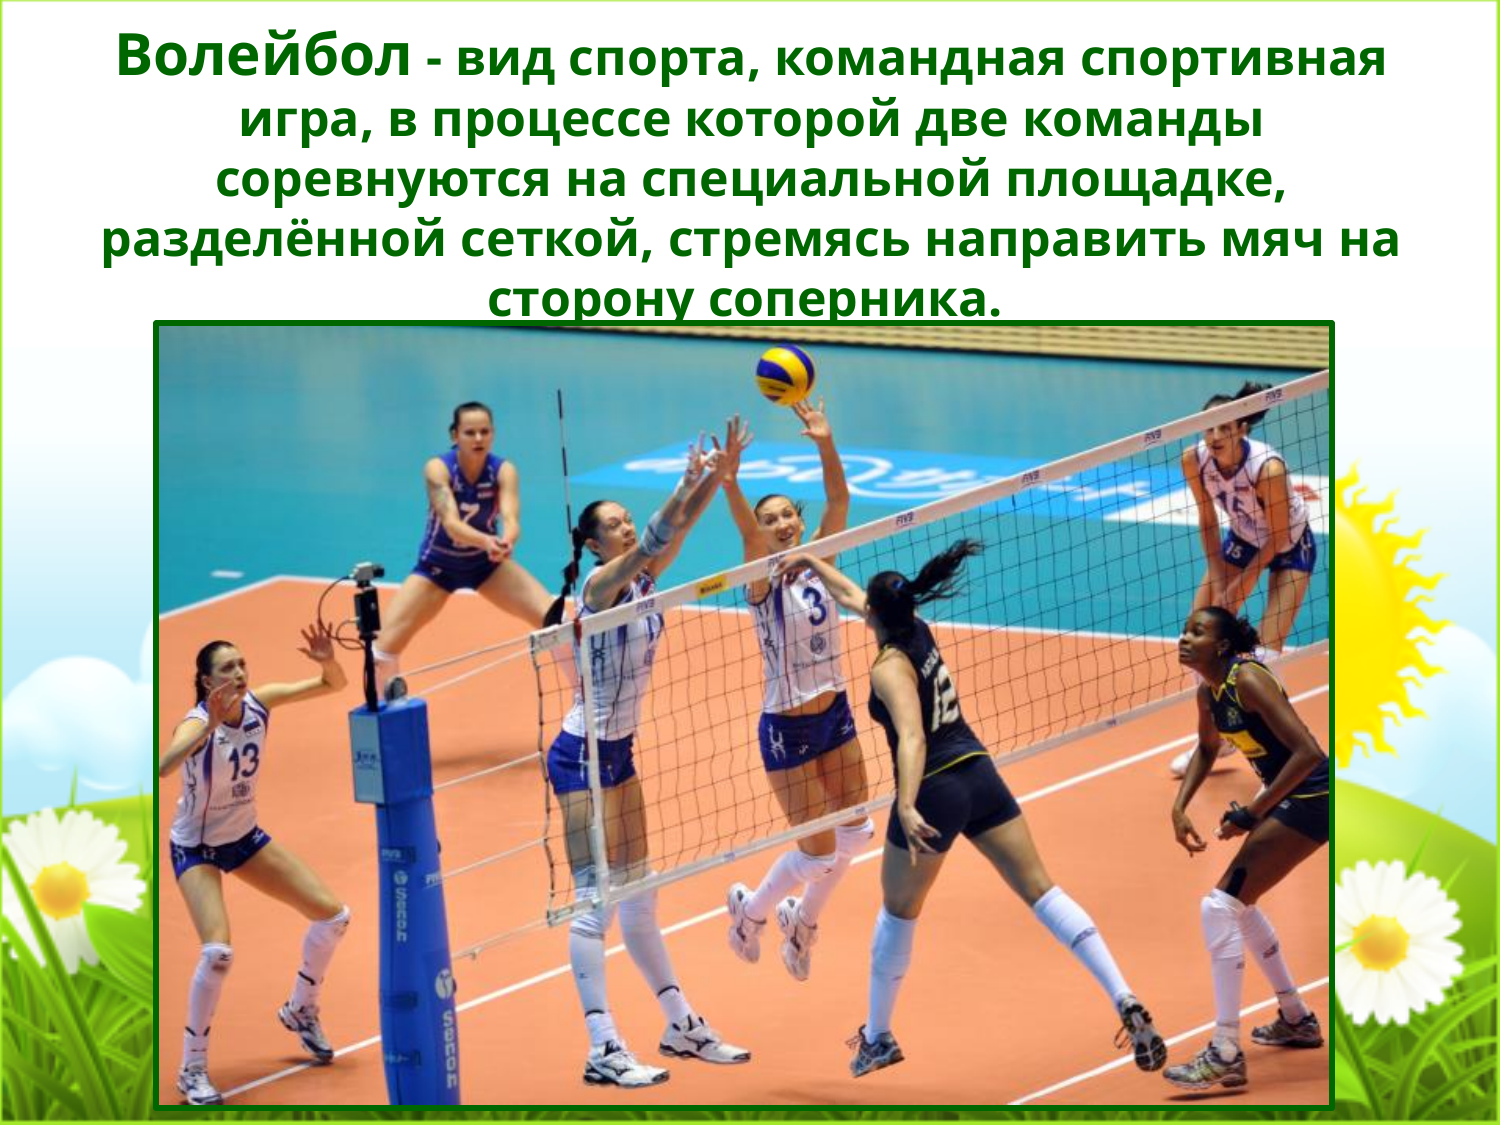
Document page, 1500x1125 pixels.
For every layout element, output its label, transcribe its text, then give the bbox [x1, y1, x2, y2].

picture [0, 0, 1500, 1125]
title Волейбол - вид спорта, командная спортивная игра, в процессе которой две команды соревнуются на специальной площадке, разделённой сеткой, стремясь направить мяч на сторону соперника. [76, 78, 1427, 266]
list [159, 325, 1329, 1106]
